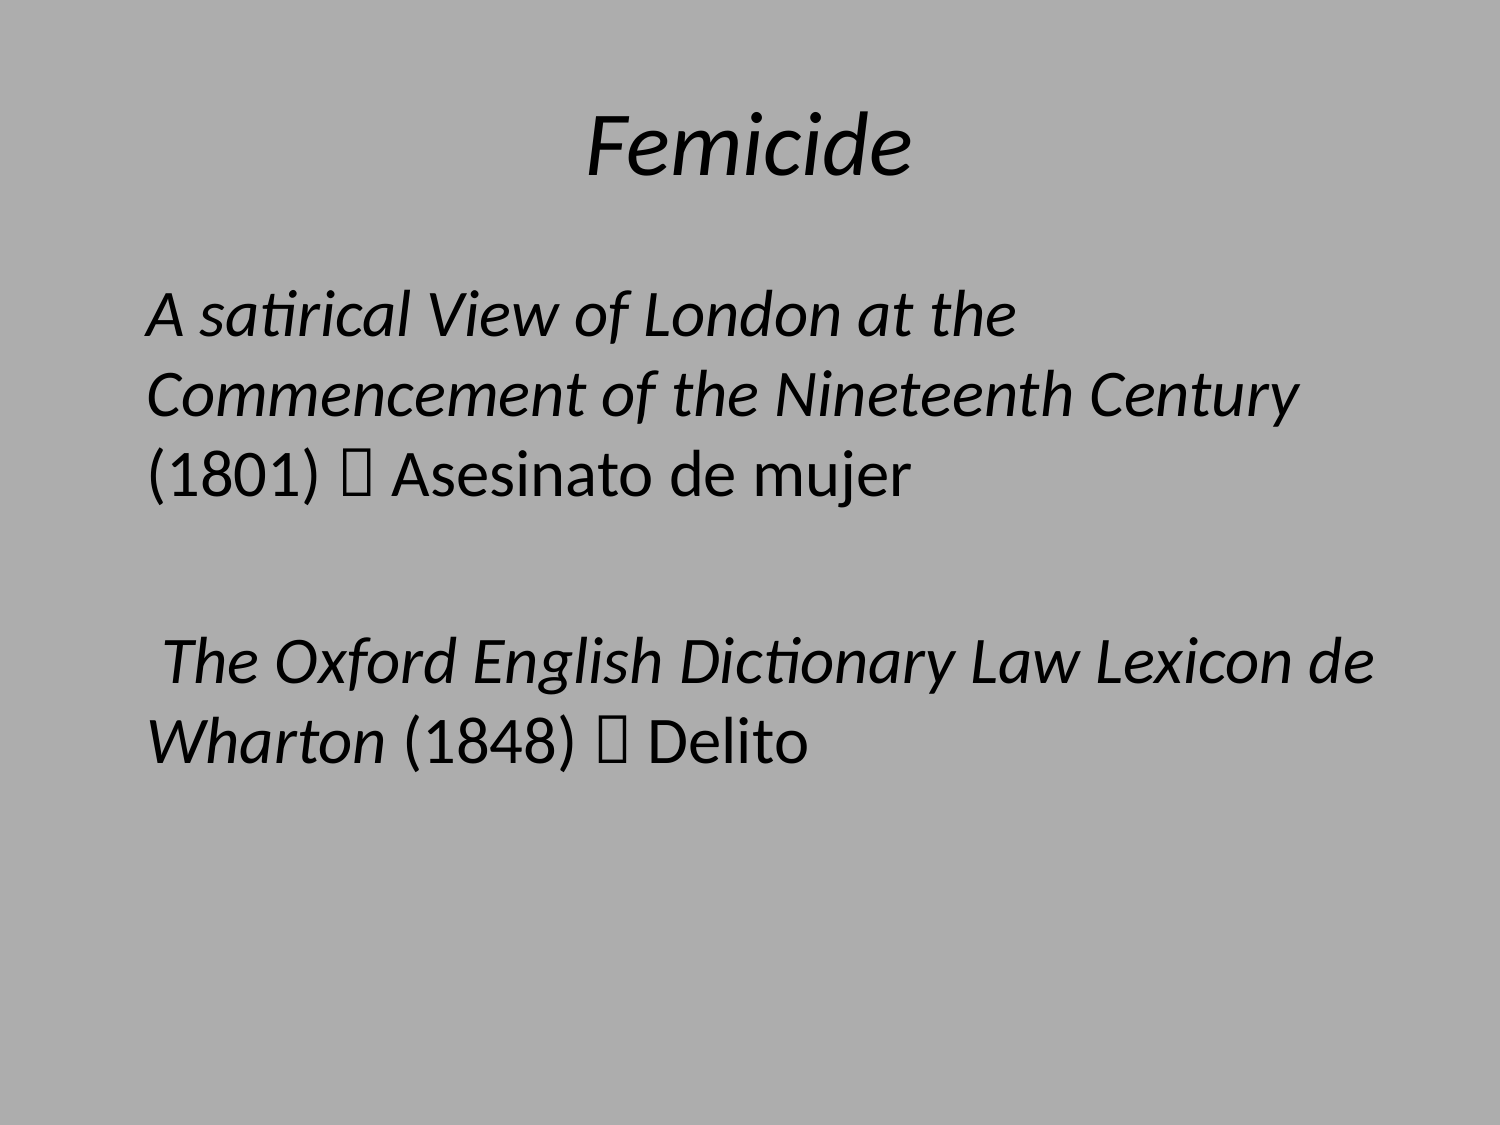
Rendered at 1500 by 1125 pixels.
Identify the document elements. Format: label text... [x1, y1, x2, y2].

list A satirical View of London at the Commencement of the Nineteenth Century (1801)  Asesinato de mujer The Oxford English Dictionary Law Lexicon de Wharton (1848)  Delito [75, 262, 1425, 1005]
title Femicide [75, 45, 1425, 233]
